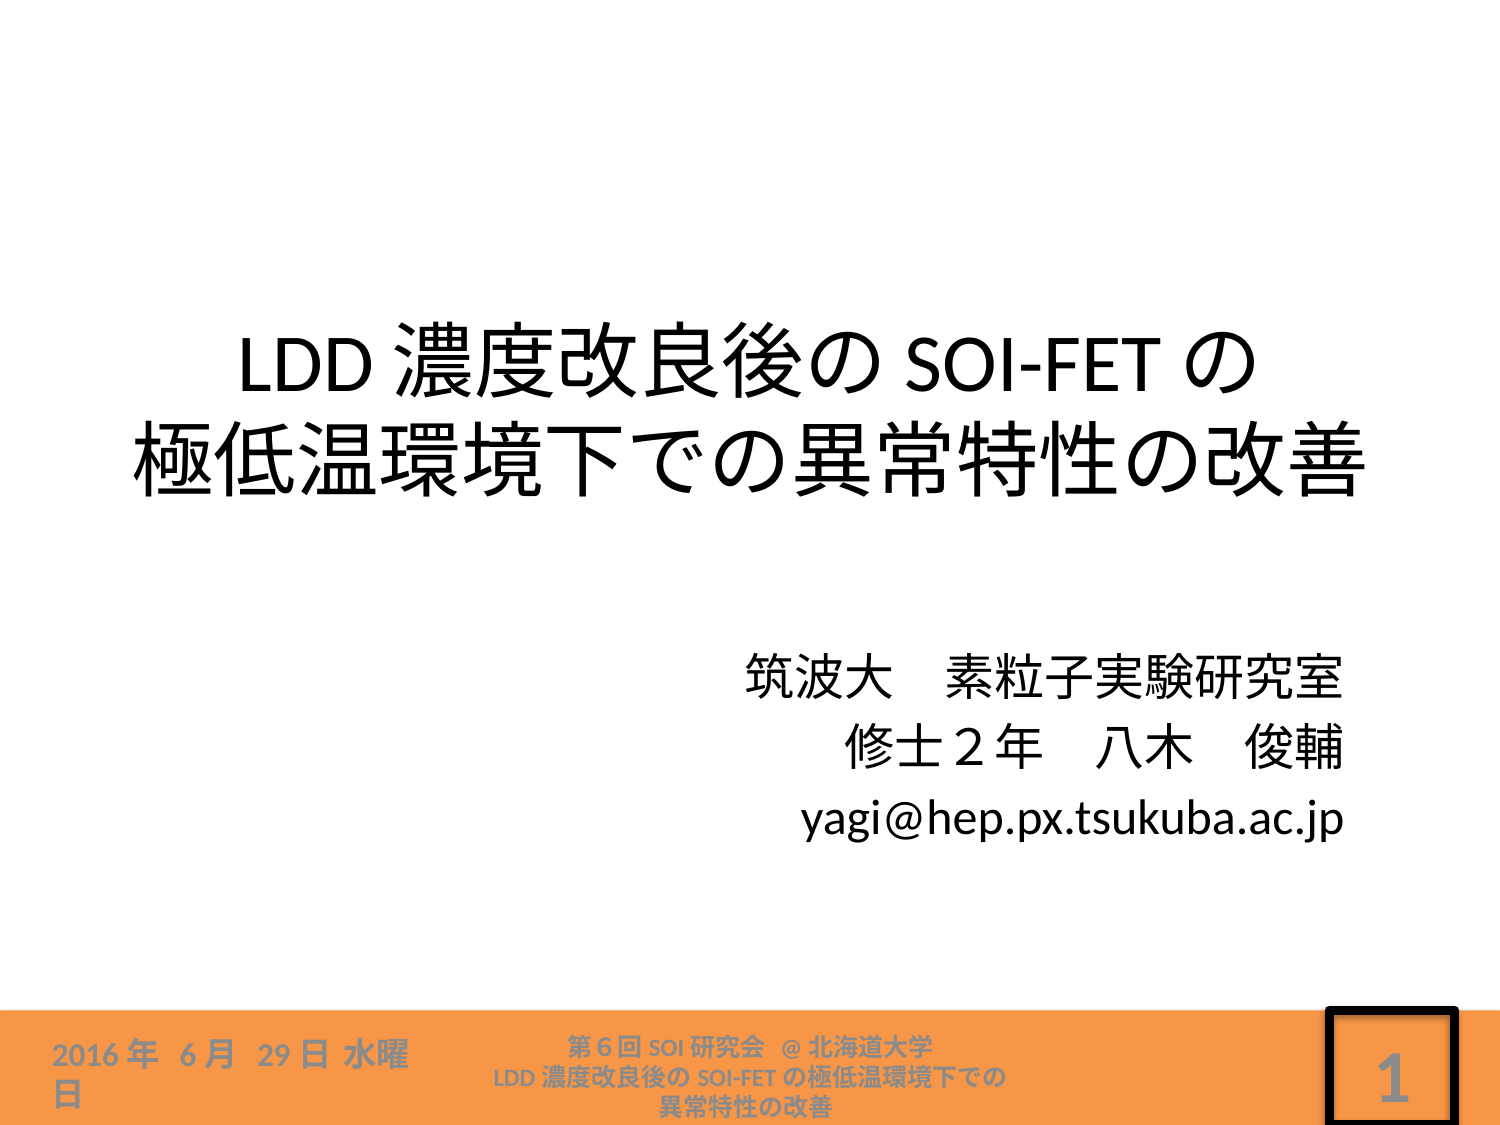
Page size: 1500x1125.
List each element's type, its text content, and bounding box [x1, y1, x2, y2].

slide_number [36, 1042, 395, 1103]
footer 第６回SOI研究会 @北海道大学 LDD濃度改良後のSOI-FETの極低温環境下での 異常特性の改善 [395, 1028, 1107, 1125]
title LDD濃度改良後のSOI-FETの 極低温環境下での異常特性の改善 [112, 287, 1388, 529]
subtitle 筑波大 素粒子実験研究室 修士２年 八木 俊輔 yagi@hep.px.tsukuba.ac.jp [309, 637, 1360, 925]
slide_number 1 [1308, 1042, 1476, 1103]
